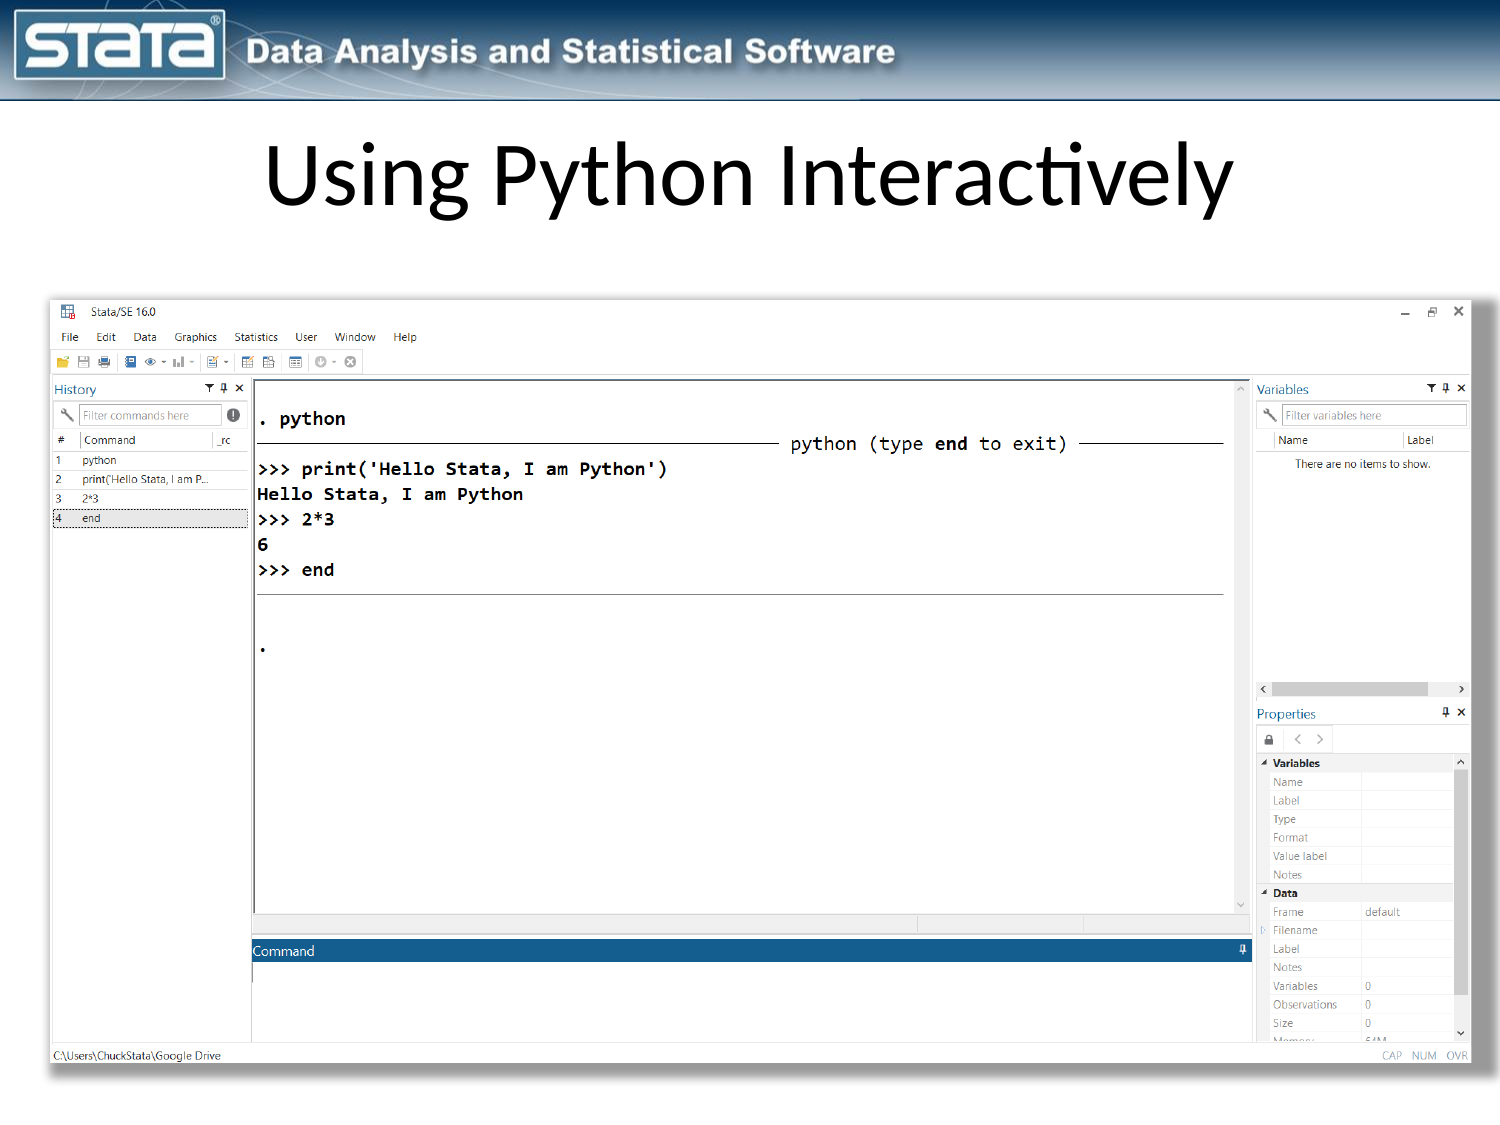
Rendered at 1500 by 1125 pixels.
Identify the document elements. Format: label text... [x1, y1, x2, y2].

title Using Python Interactively [0, 99, 1500, 238]
picture [0, 0, 1500, 99]
picture [49, 299, 1472, 1063]
